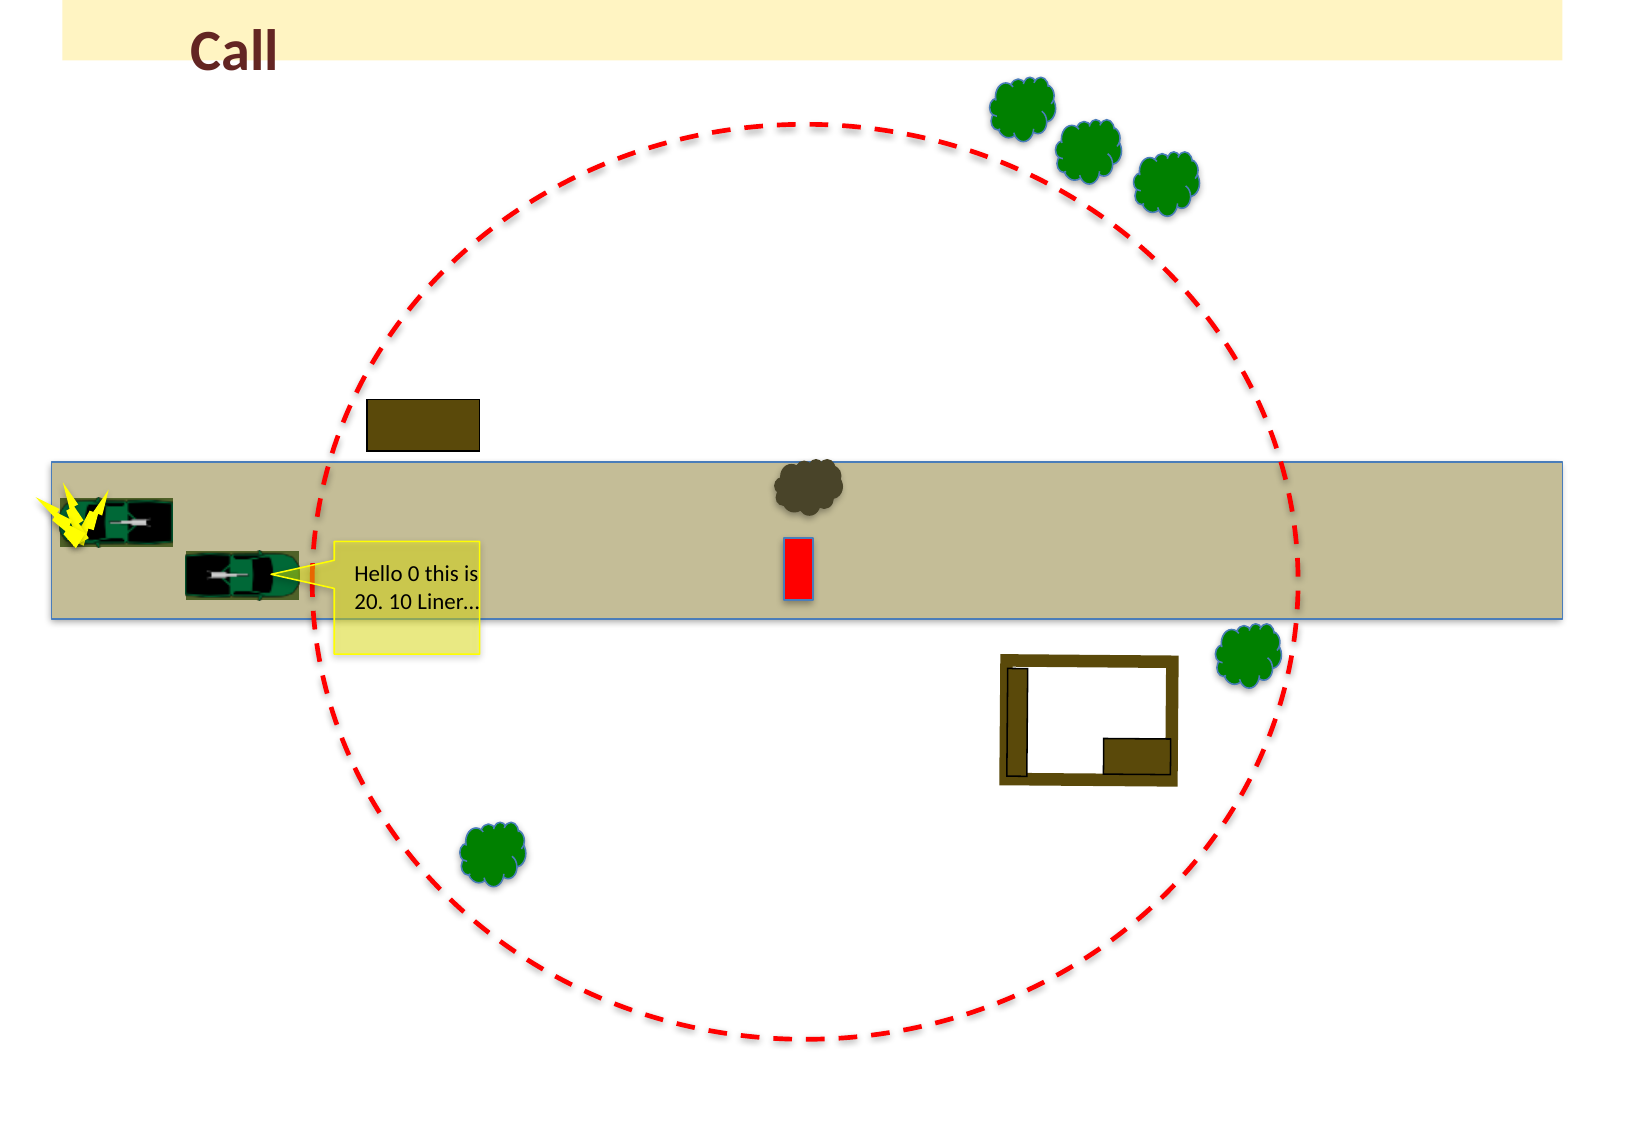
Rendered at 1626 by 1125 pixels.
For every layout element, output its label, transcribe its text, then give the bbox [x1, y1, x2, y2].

text_box Call [65, 4, 404, 90]
text_box [319, 124, 1299, 1040]
text_box [51, 461, 325, 480]
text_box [989, 632, 1189, 808]
text_box [1215, 623, 1282, 689]
text_box [1133, 151, 1200, 217]
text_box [35, 482, 506, 655]
text_box [989, 77, 1056, 142]
text_box [1055, 119, 1122, 185]
text_box [1285, 461, 1563, 619]
text_box [62, 0, 1563, 61]
